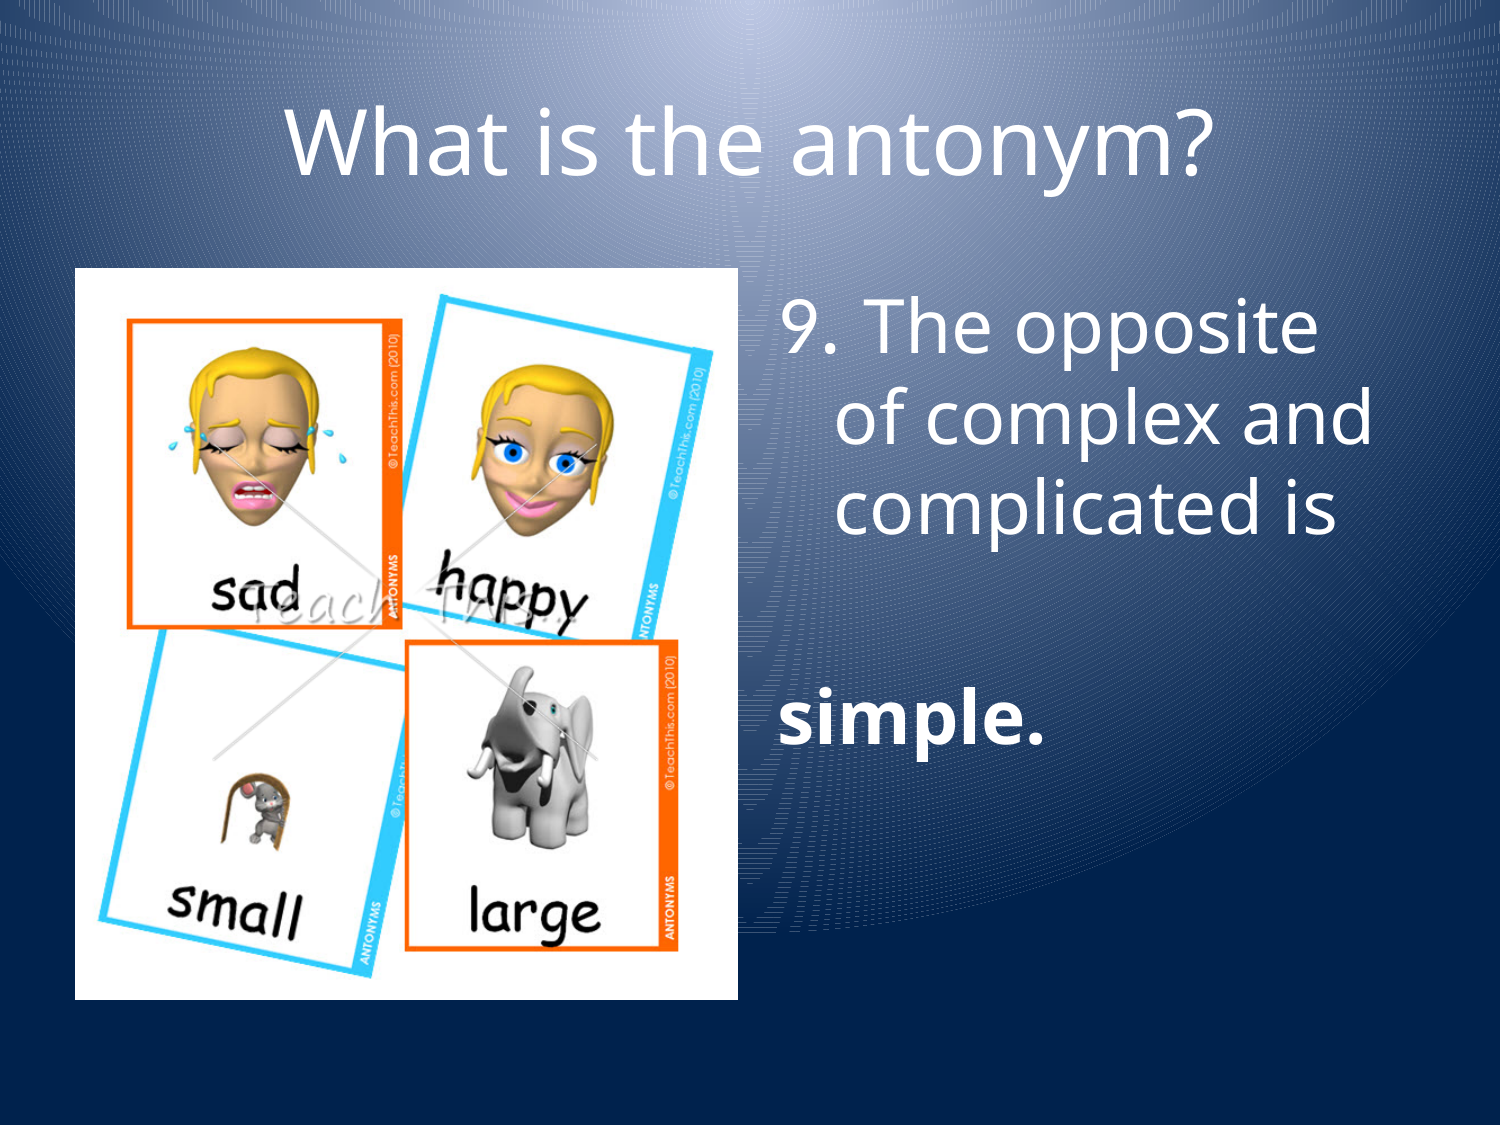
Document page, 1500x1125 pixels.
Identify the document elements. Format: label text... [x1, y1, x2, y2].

title What is the antonym? [75, 45, 1425, 233]
list 9. The opposite of complex and complicated is simple. [762, 262, 1425, 1005]
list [74, 267, 738, 1000]
